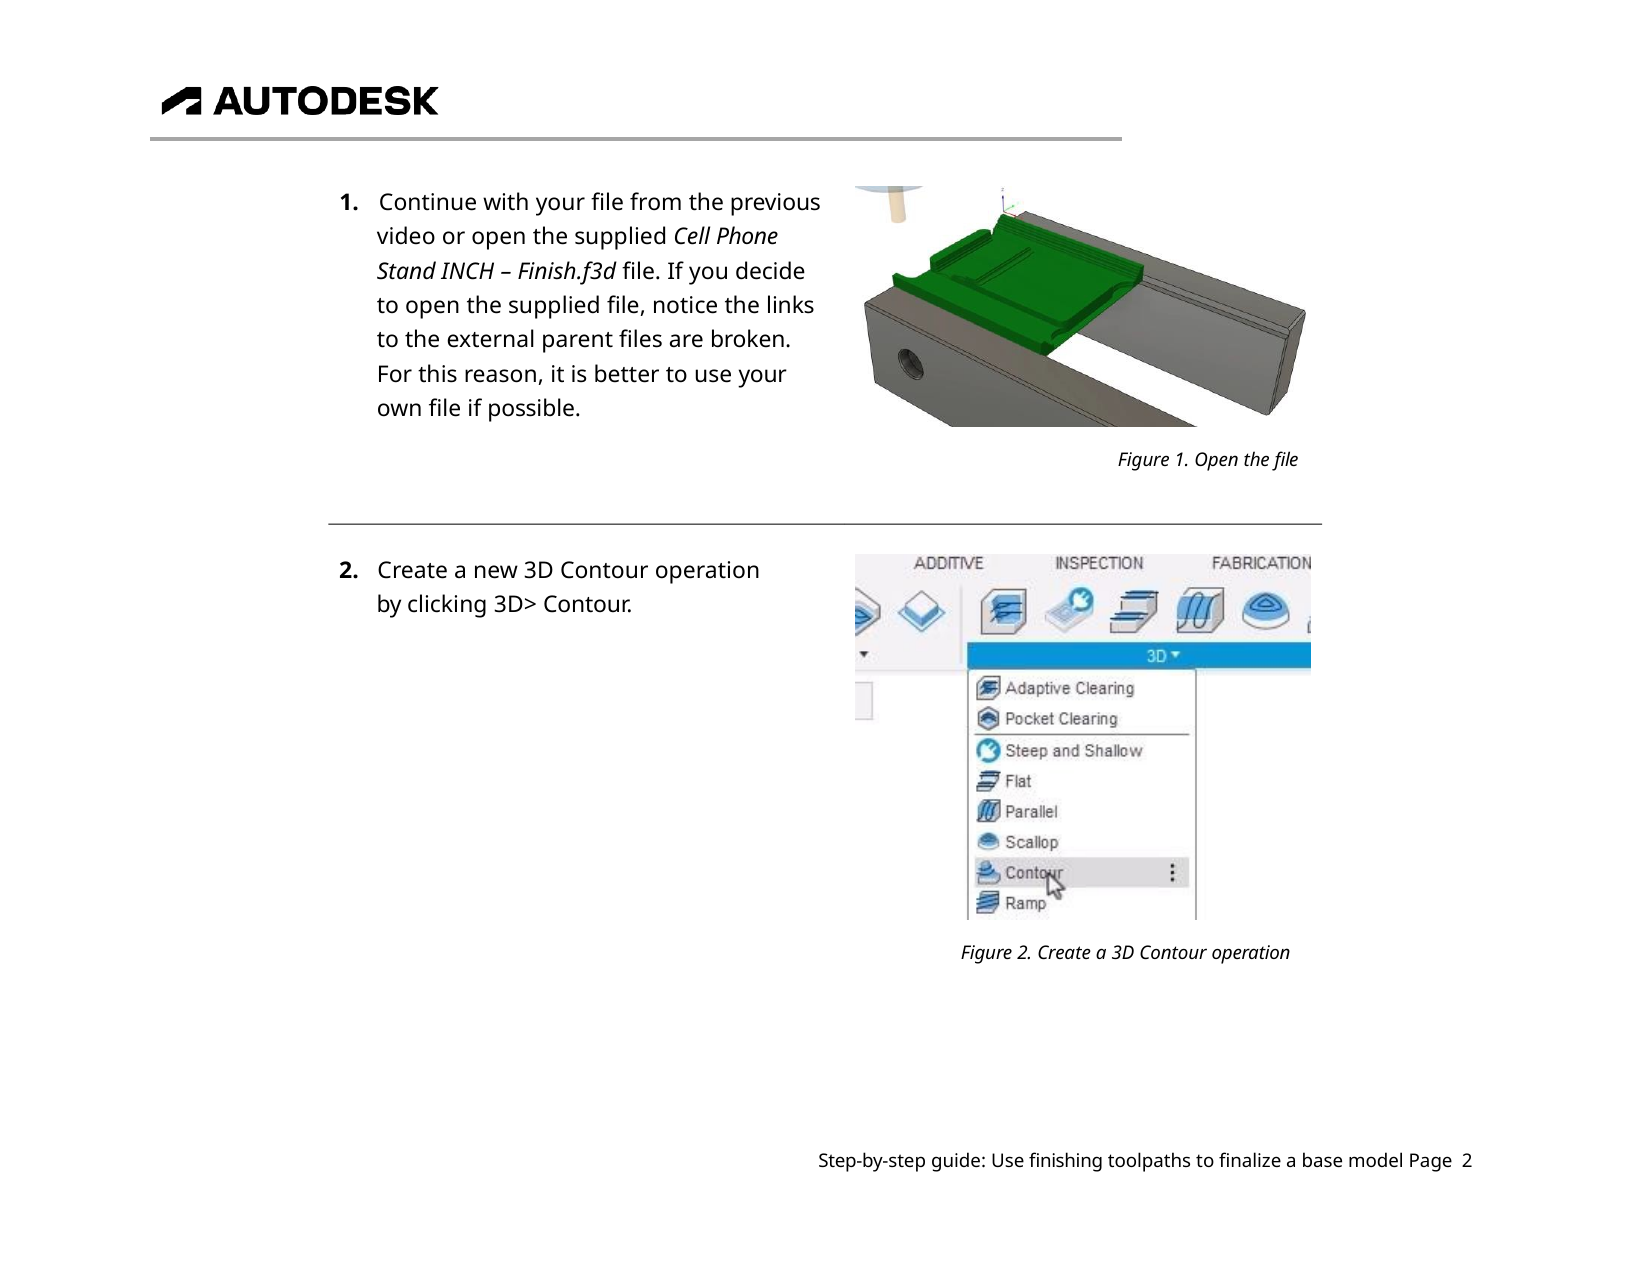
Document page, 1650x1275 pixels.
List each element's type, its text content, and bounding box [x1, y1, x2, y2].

text_box Figure 1. Open the file [1115, 445, 1313, 470]
text_box 2. Create a new 3D Contour operation by clicking 3D> Contour. [337, 546, 789, 618]
picture [161, 86, 439, 115]
picture [854, 554, 1311, 920]
text_box Figure 2. Create a 3D Contour operation [958, 938, 1313, 964]
slide_number Step-by-step guide: Use finishing toolpaths to finalize a base model Page 20 [816, 1145, 1509, 1275]
picture [854, 186, 1306, 427]
text_box 1. Continue with your file from the previous video or open the supplied Cell Phone Stand INCH – Finish.f3d file. If you decide to open the supplied file, notice the links to the external parent files are broken. For this reason, it is better to use your own file if possible. [337, 178, 833, 421]
